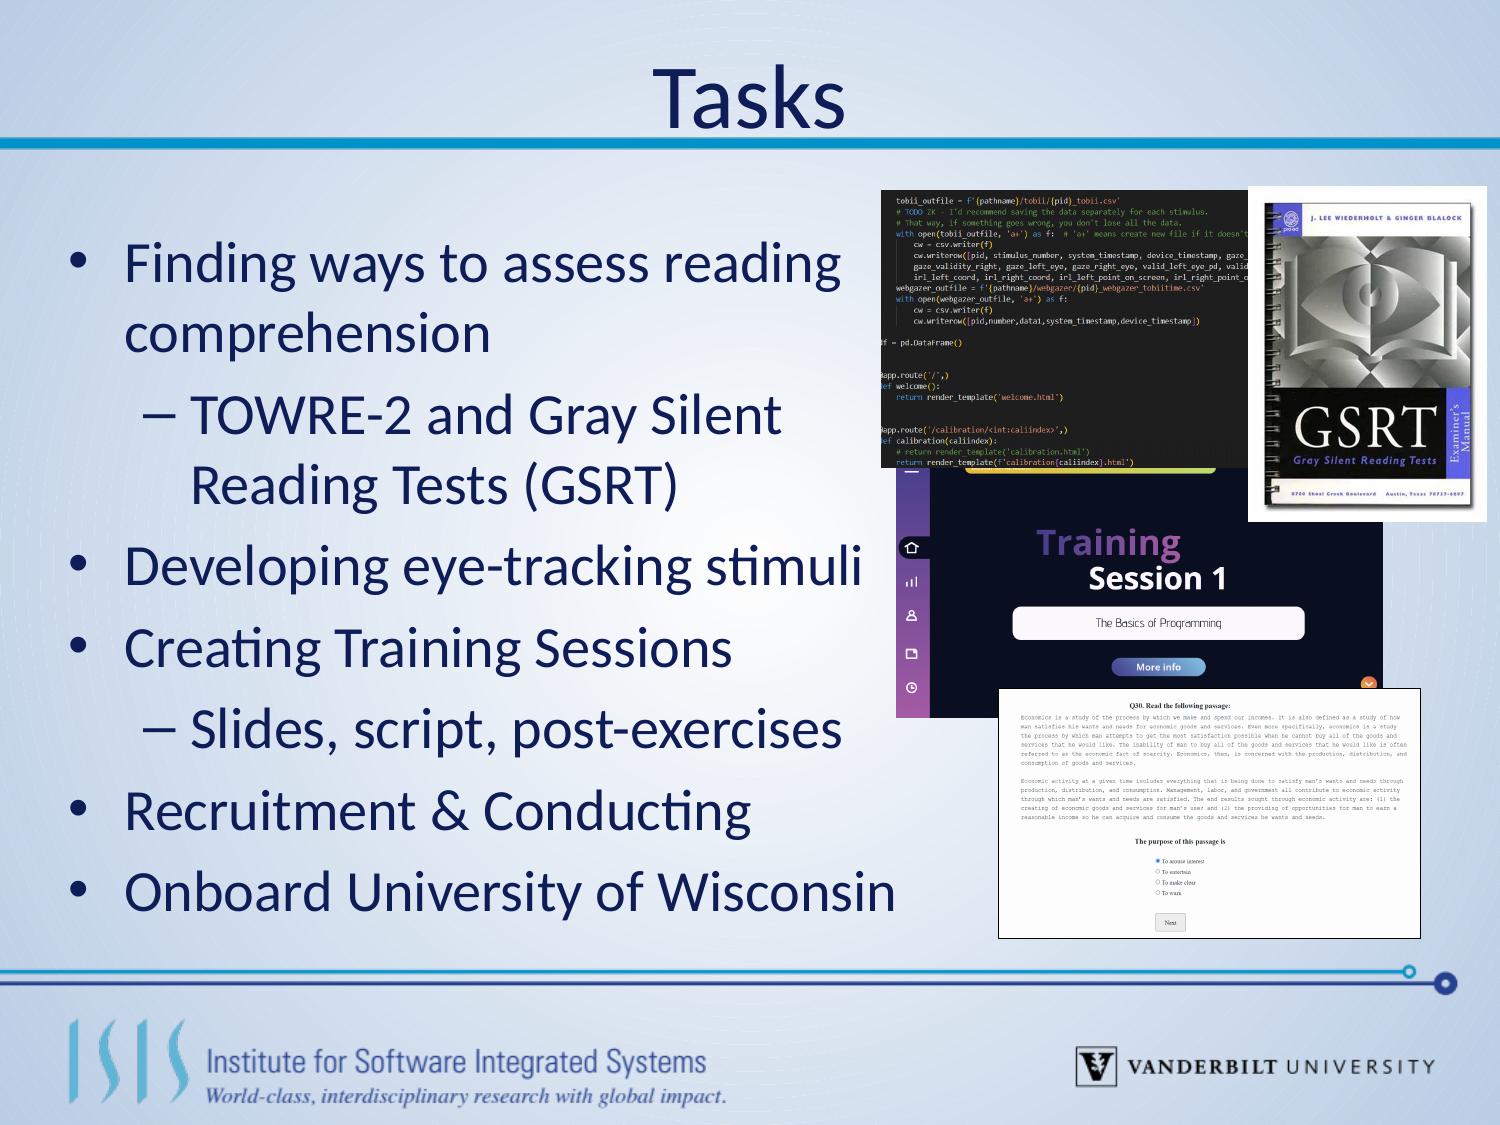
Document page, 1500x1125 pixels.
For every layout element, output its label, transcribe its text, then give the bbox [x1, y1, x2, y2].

title Tasks [75, 29, 1425, 155]
list Finding ways to assess reading comprehension TOWRE-2 and Gray Silent Reading Tests (GSRT) Developing eye-tracking stimuli Creating Training Sessions Slides, script, post-exercises Recruitment & Conducting Onboard University of Wisconsin [53, 217, 921, 948]
picture [881, 186, 1487, 939]
